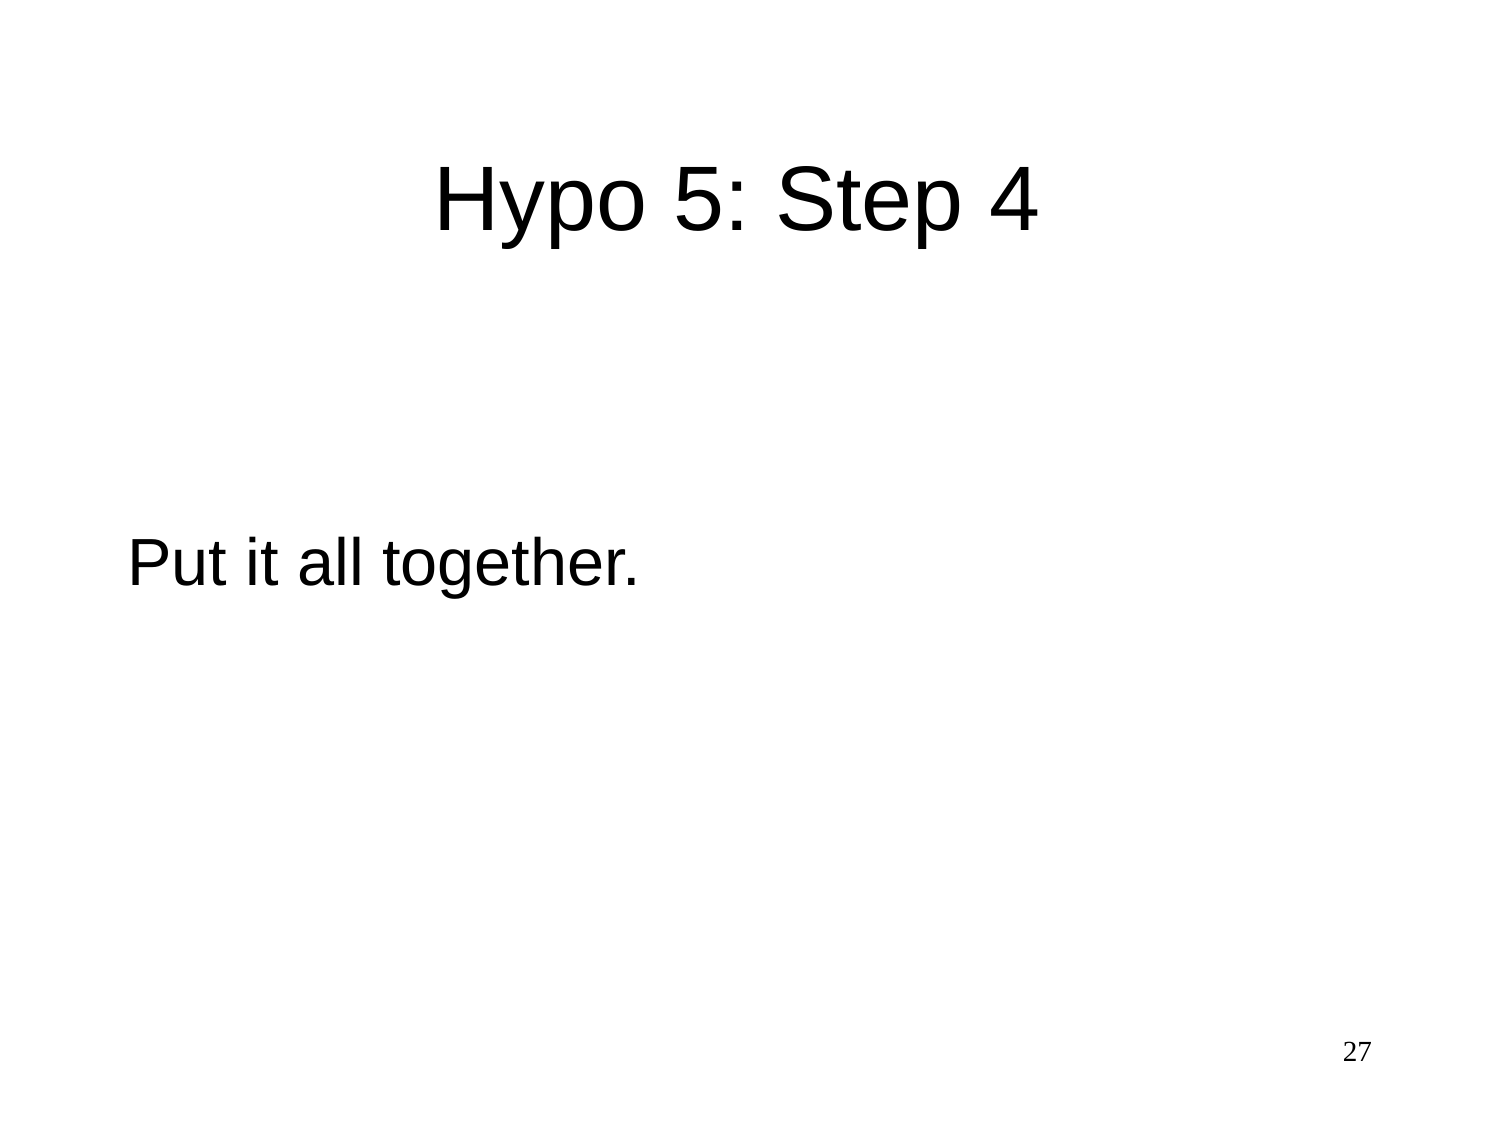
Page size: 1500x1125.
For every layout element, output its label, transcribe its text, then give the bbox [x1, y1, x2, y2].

title Hypo 5: Step 4 [112, 99, 1388, 288]
slide_number 27 [1074, 1024, 1388, 1101]
list Put it all together. [112, 324, 1388, 1001]
